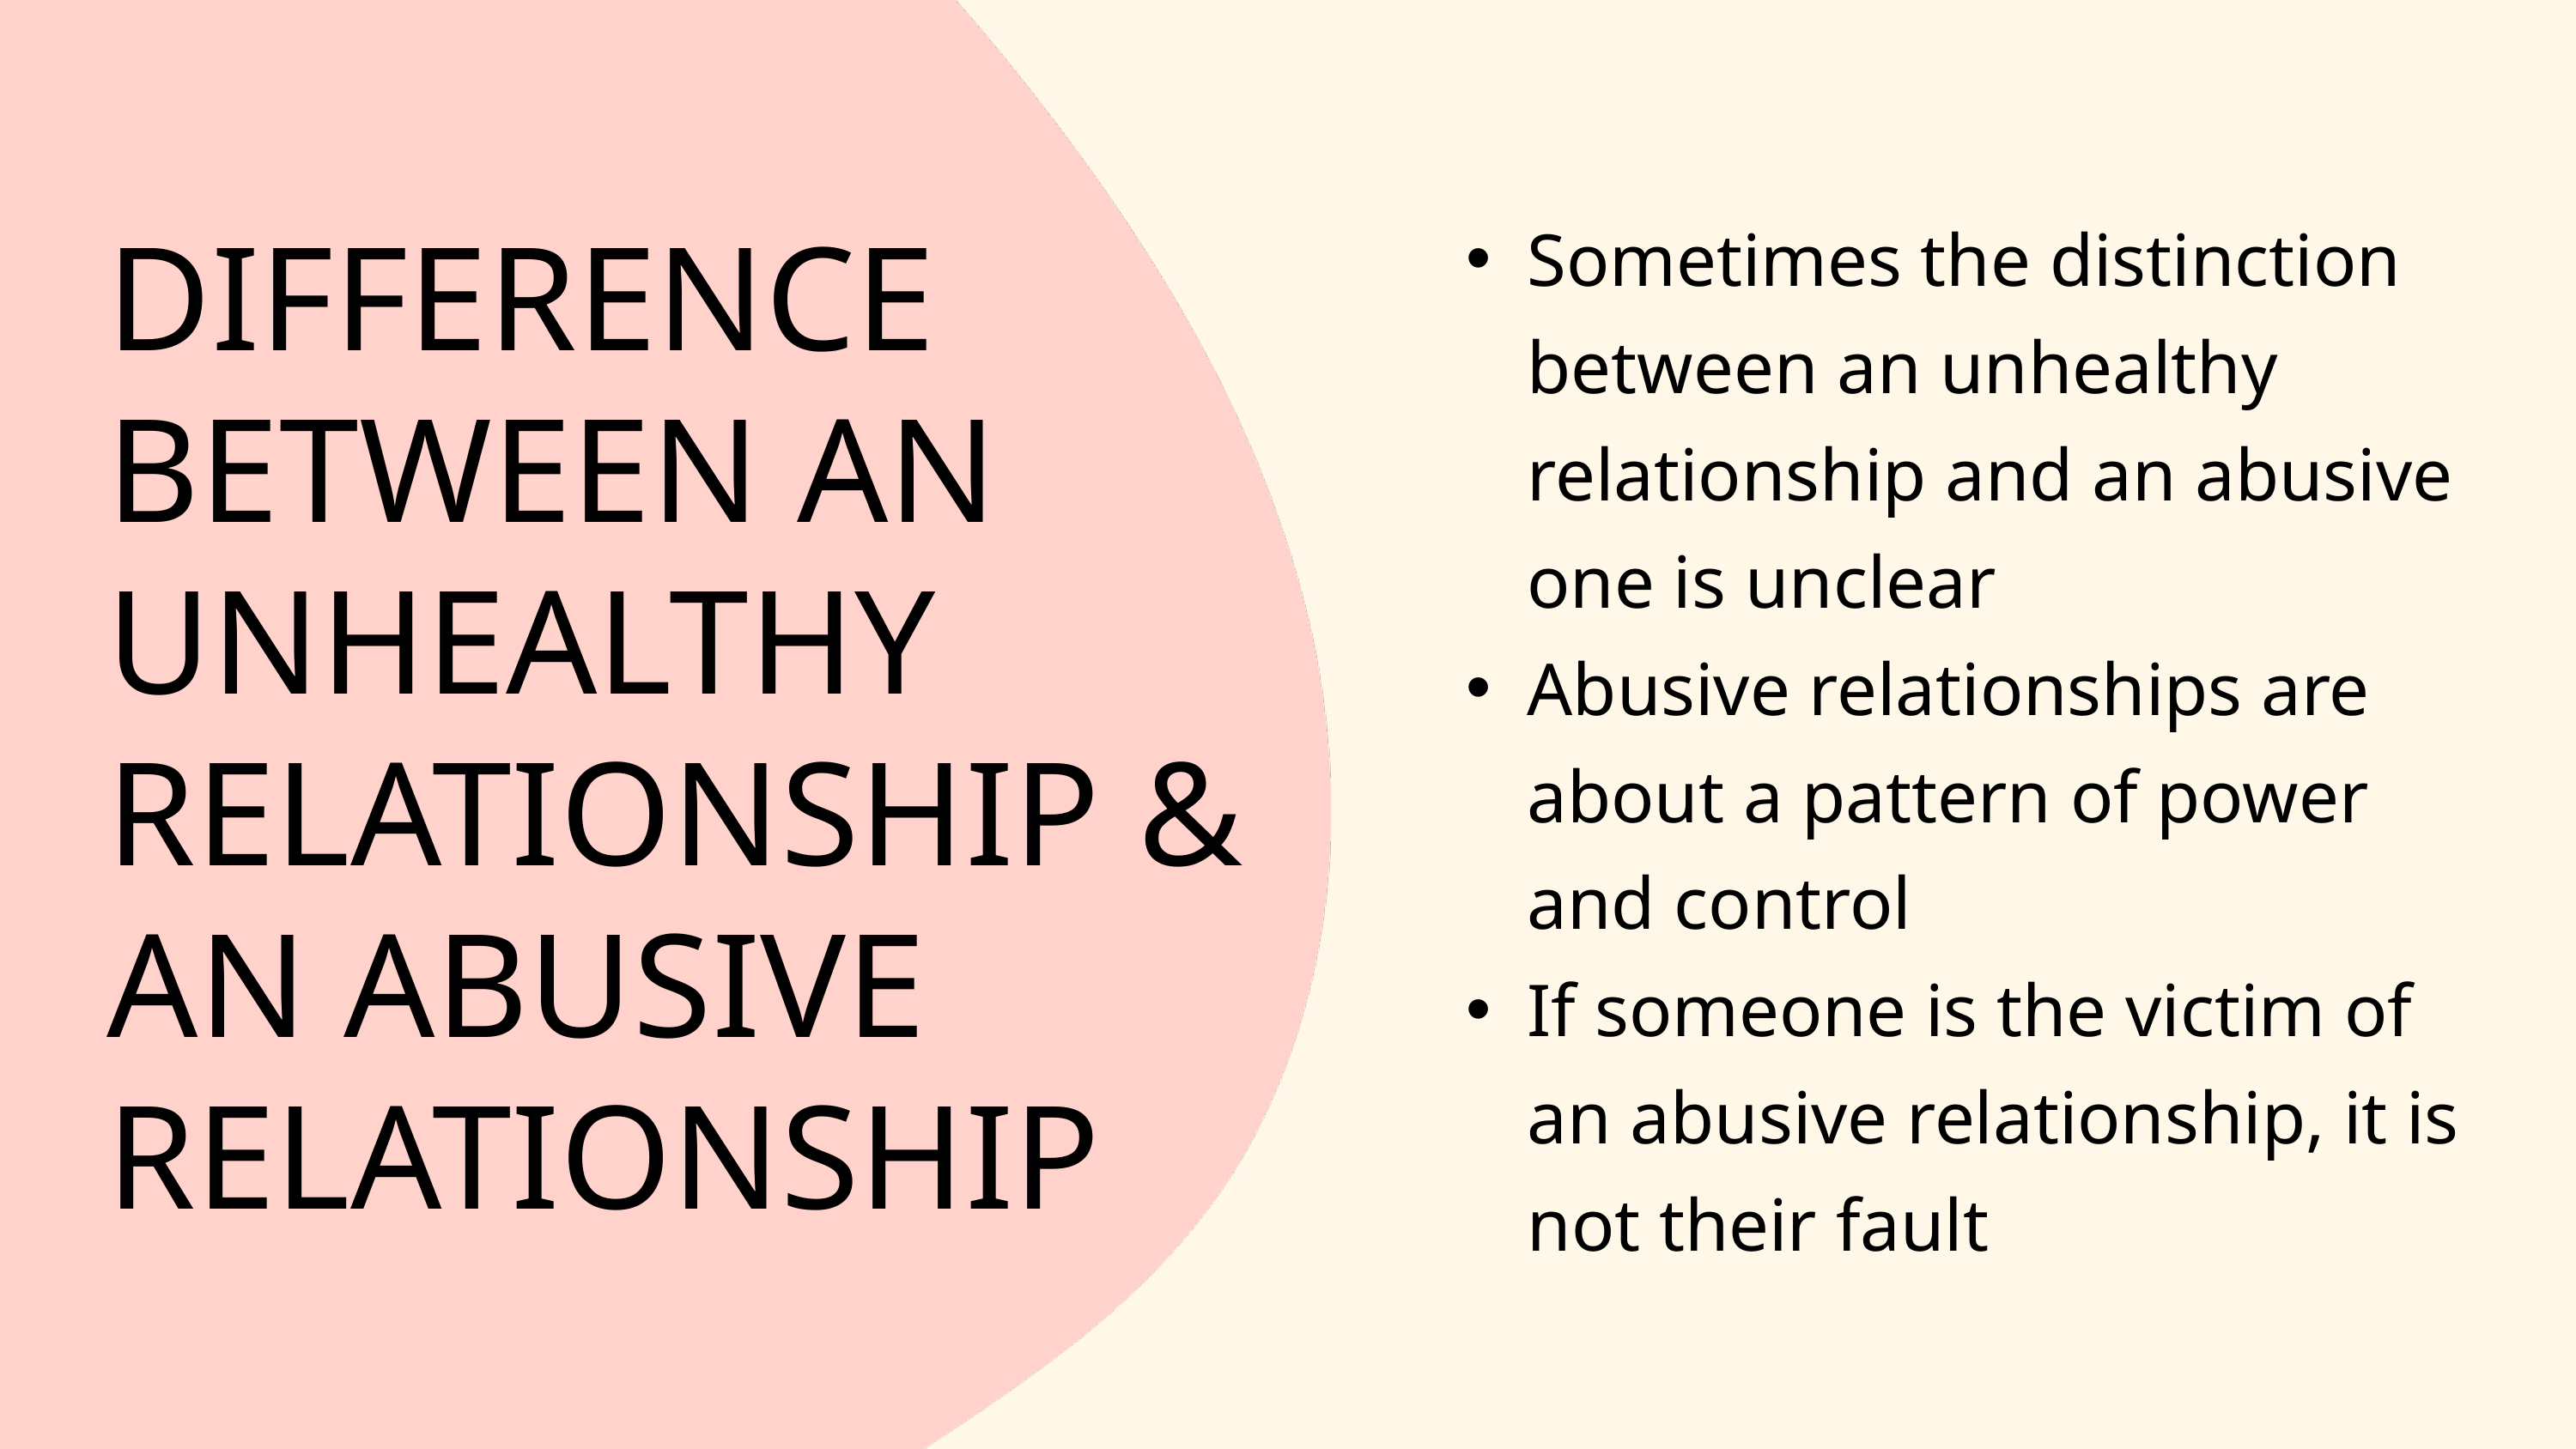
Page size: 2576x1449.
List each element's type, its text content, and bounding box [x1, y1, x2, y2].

text_box DIFFERENCE BETWEEN AN UNHEALTHY RELATIONSHIP & AN ABUSIVE RELATIONSHIP [106, 208, 1437, 1239]
text_box Sometimes the distinction between an unhealthy relationship and an abusive one is unclear Abusive relationships are about a pattern of power and control If someone is the victim of an abusive relationship, it is not their fault [1406, 192, 2486, 1266]
text_box [0, 0, 1332, 1449]
